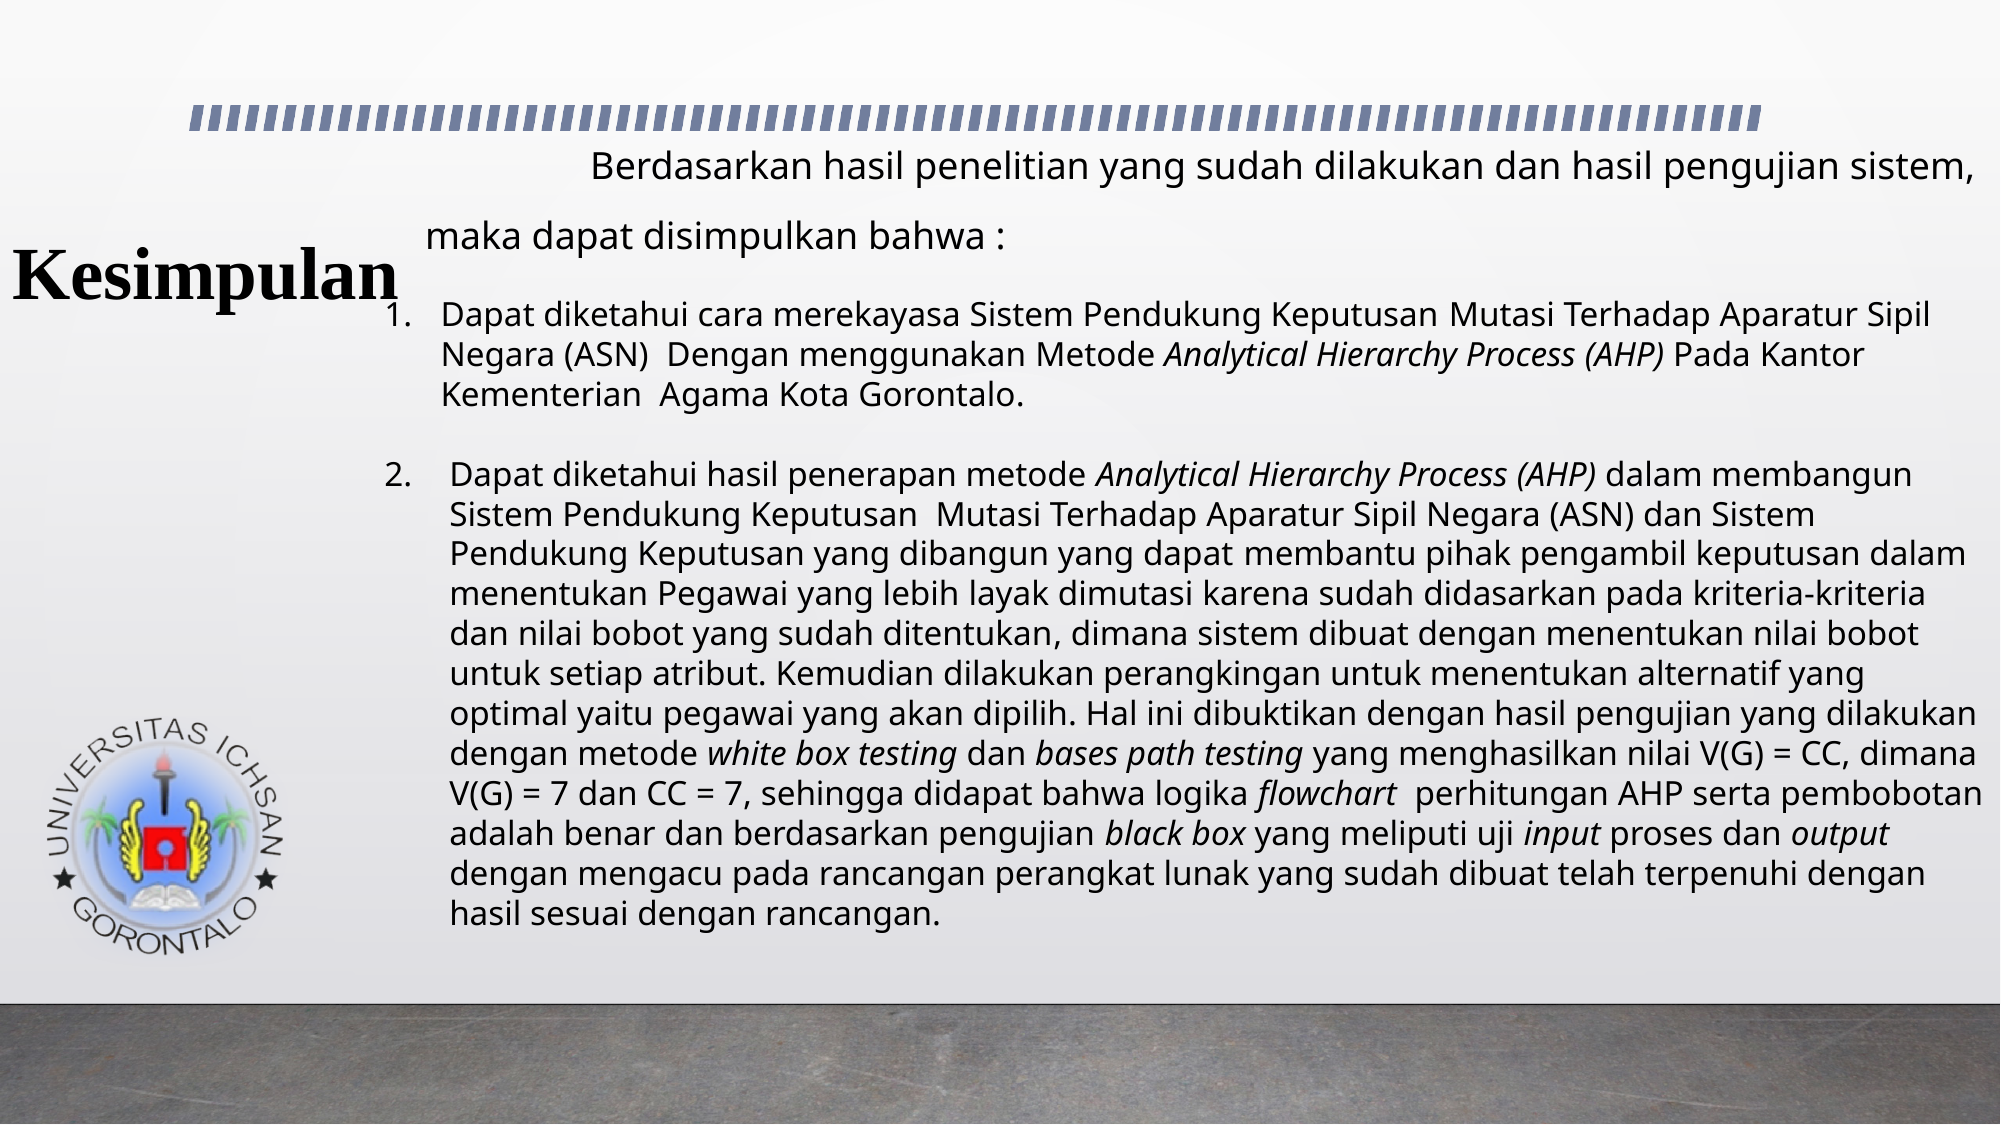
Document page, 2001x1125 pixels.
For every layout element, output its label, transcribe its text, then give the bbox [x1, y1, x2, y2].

picture [0, 636, 2000, 1124]
text_box Berdasarkan hasil penelitian yang sudah dilakukan dan hasil pengujian sistem, maka dapat disimpulkan bahwa : [410, 113, 2000, 285]
text_box Kesimpulan [0, 136, 410, 322]
text_box Dapat diketahui cara merekayasa Sistem Pendukung Keputusan Mutasi Terhadap Aparatur Sipil Negara (ASN) Dengan menggunakan Metode Analytical Hierarchy Process (AHP) Pada Kantor Kementerian Agama Kota Gorontalo. 2. Dapat diketahui hasil penerapan metode Analytical Hierarchy Process (AHP) dalam membangun Sistem Pendukung Keputusan Mutasi Terhadap Aparatur Sipil Negara (ASN) dan Sistem Pendukung Keputusan yang dibangun yang dapat membantu pihak pengambil keputusan dalam menentukan Pegawai yang lebih layak dimutasi karena sudah didasarkan pada kriteria-kriteria dan nilai bobot yang sudah ditentukan, dimana sistem dibuat dengan menentukan nilai bobot untuk setiap atribut. Kemudian dilakukan perangkingan untuk menentukan alternatif yang optimal yaitu pegawai yang akan dipilih. Hal ini dibuktikan dengan hasil pengujian yang dilakukan dengan metode white box testing dan bases path testing yang menghasilkan nilai V(G) = CC, dimana V(G) = 7 dan CC = 7, sehingga didapat bahwa logika flowchart perhitungan AHP serta pembobotan adalah benar dan berdasarkan pengujian black box yang meliputi uji input proses dan output dengan mengacu pada rancangan perangkat lunak yang sudah dibuat telah terpenuhi dengan hasil sesuai dengan rancangan. [369, 285, 2000, 940]
